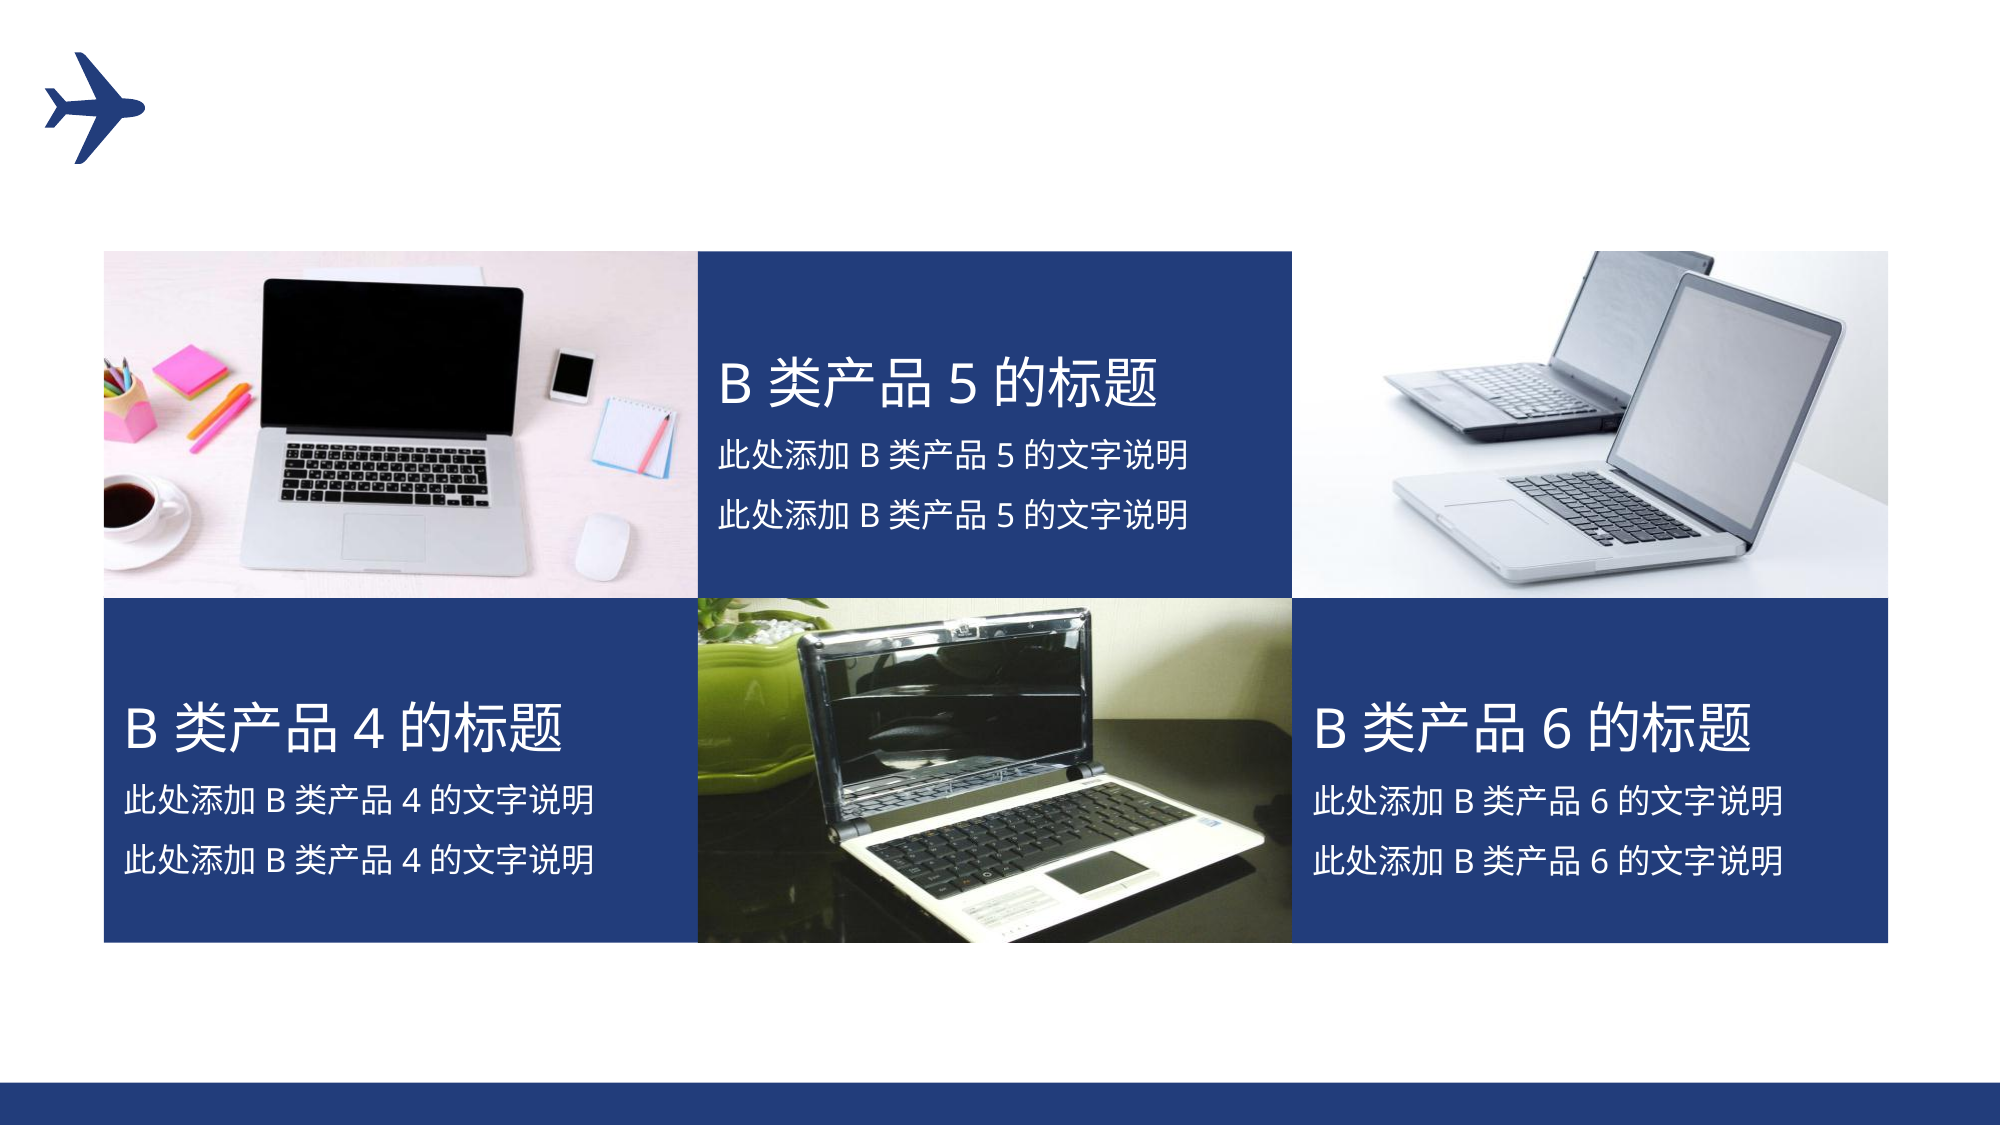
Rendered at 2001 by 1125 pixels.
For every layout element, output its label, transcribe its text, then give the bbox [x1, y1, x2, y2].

text_box [103, 251, 697, 598]
text_box [1292, 251, 1889, 598]
text_box B类产品6的标题 此处添加B类产品6的文字说明 此处添加B类产品6的文字说明 [1292, 598, 1889, 944]
text_box B类产品4的标题 此处添加B类产品4的文字说明 此处添加B类产品4的文字说明 [103, 598, 697, 943]
text_box B类产品5的标题 此处添加B类产品5的文字说明 此处添加B类产品5的文字说明 [697, 251, 1292, 598]
text_box [697, 598, 1292, 943]
